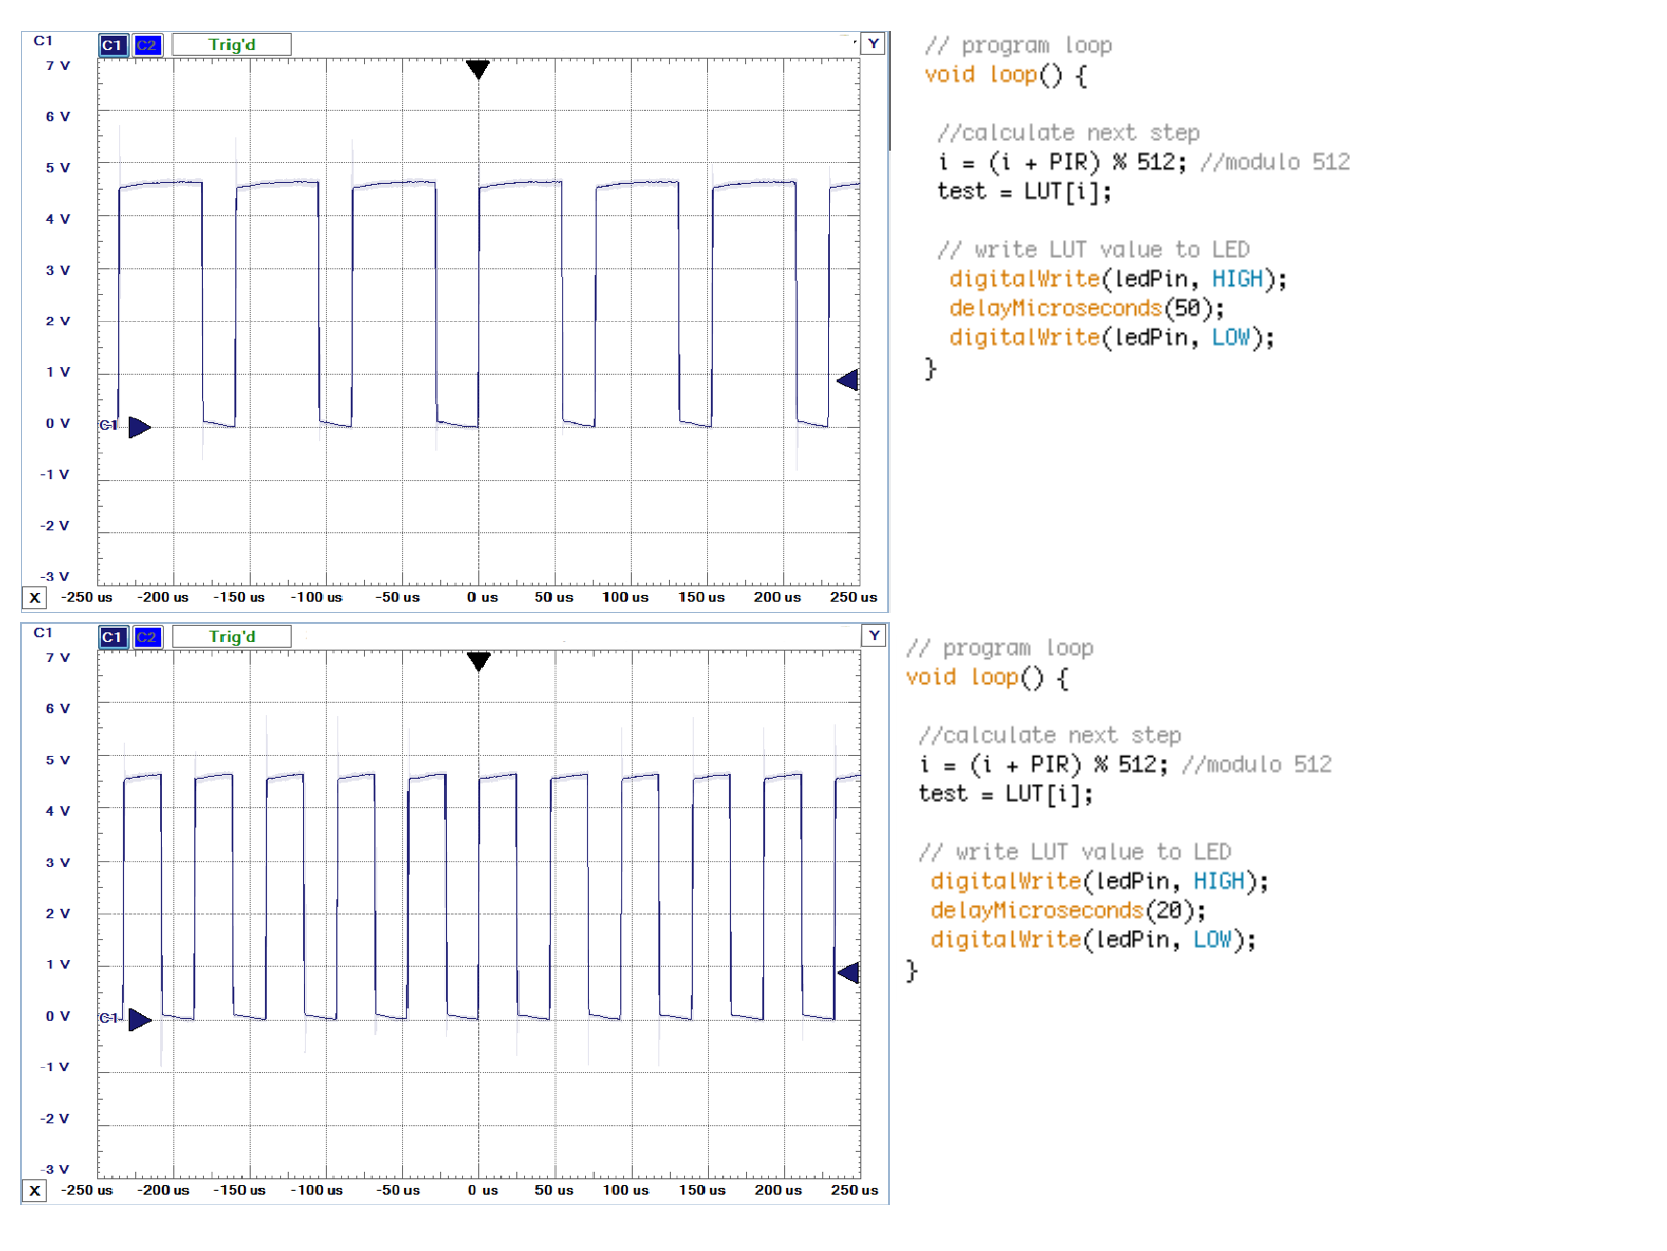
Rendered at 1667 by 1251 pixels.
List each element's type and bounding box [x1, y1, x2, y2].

picture [895, 635, 1365, 1003]
picture [21, 30, 891, 613]
picture [20, 622, 890, 1205]
picture [918, 24, 1376, 403]
